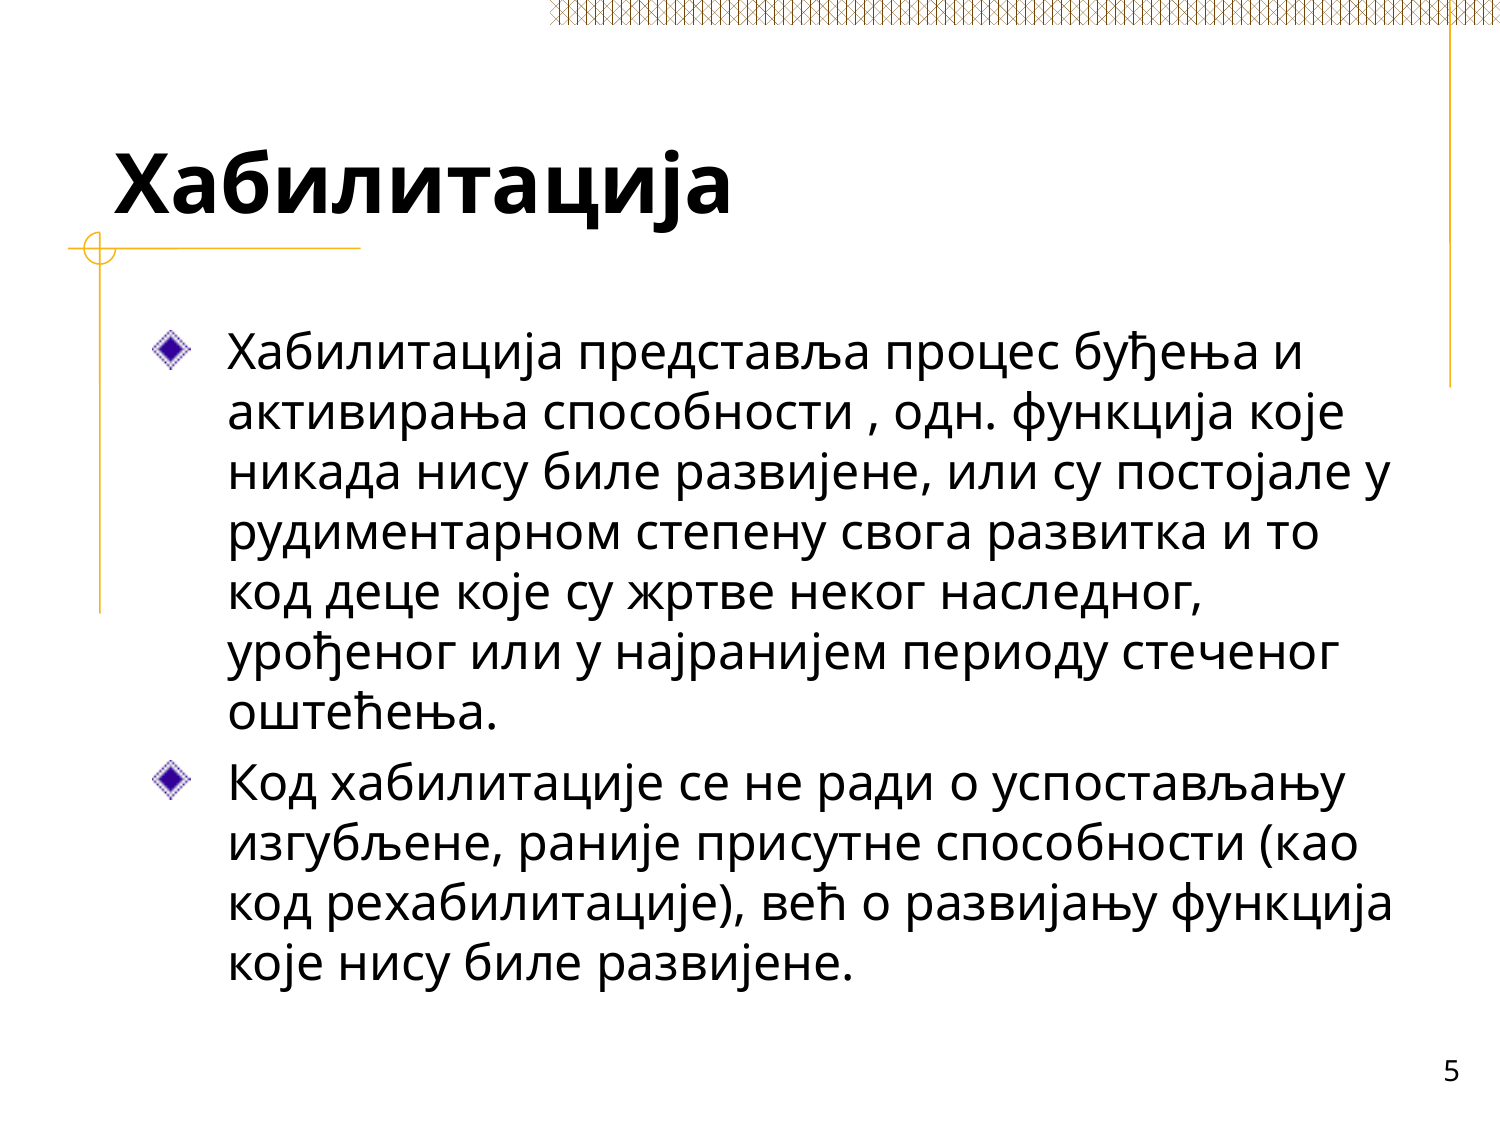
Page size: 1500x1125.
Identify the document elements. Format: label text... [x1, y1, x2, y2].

picture [152, 760, 191, 800]
picture [152, 330, 191, 370]
title Хабилитација [99, 49, 1376, 238]
list Хабилитација представља процес буђења и активирања способности , одн. функција које никада нису биле развијене, или су постојале у рудиментарном степену свога развитка и то код деце које су жртве неког наследног, урођеног или у најранијем периоду стеченог оштећења. Код хабилитације се не ради о успостављању изгубљене, раније присутне способности (као код рехабилитације), већ о развијању функција које нису биле развијене. [137, 312, 1413, 988]
slide_number 5 [1162, 1025, 1475, 1100]
